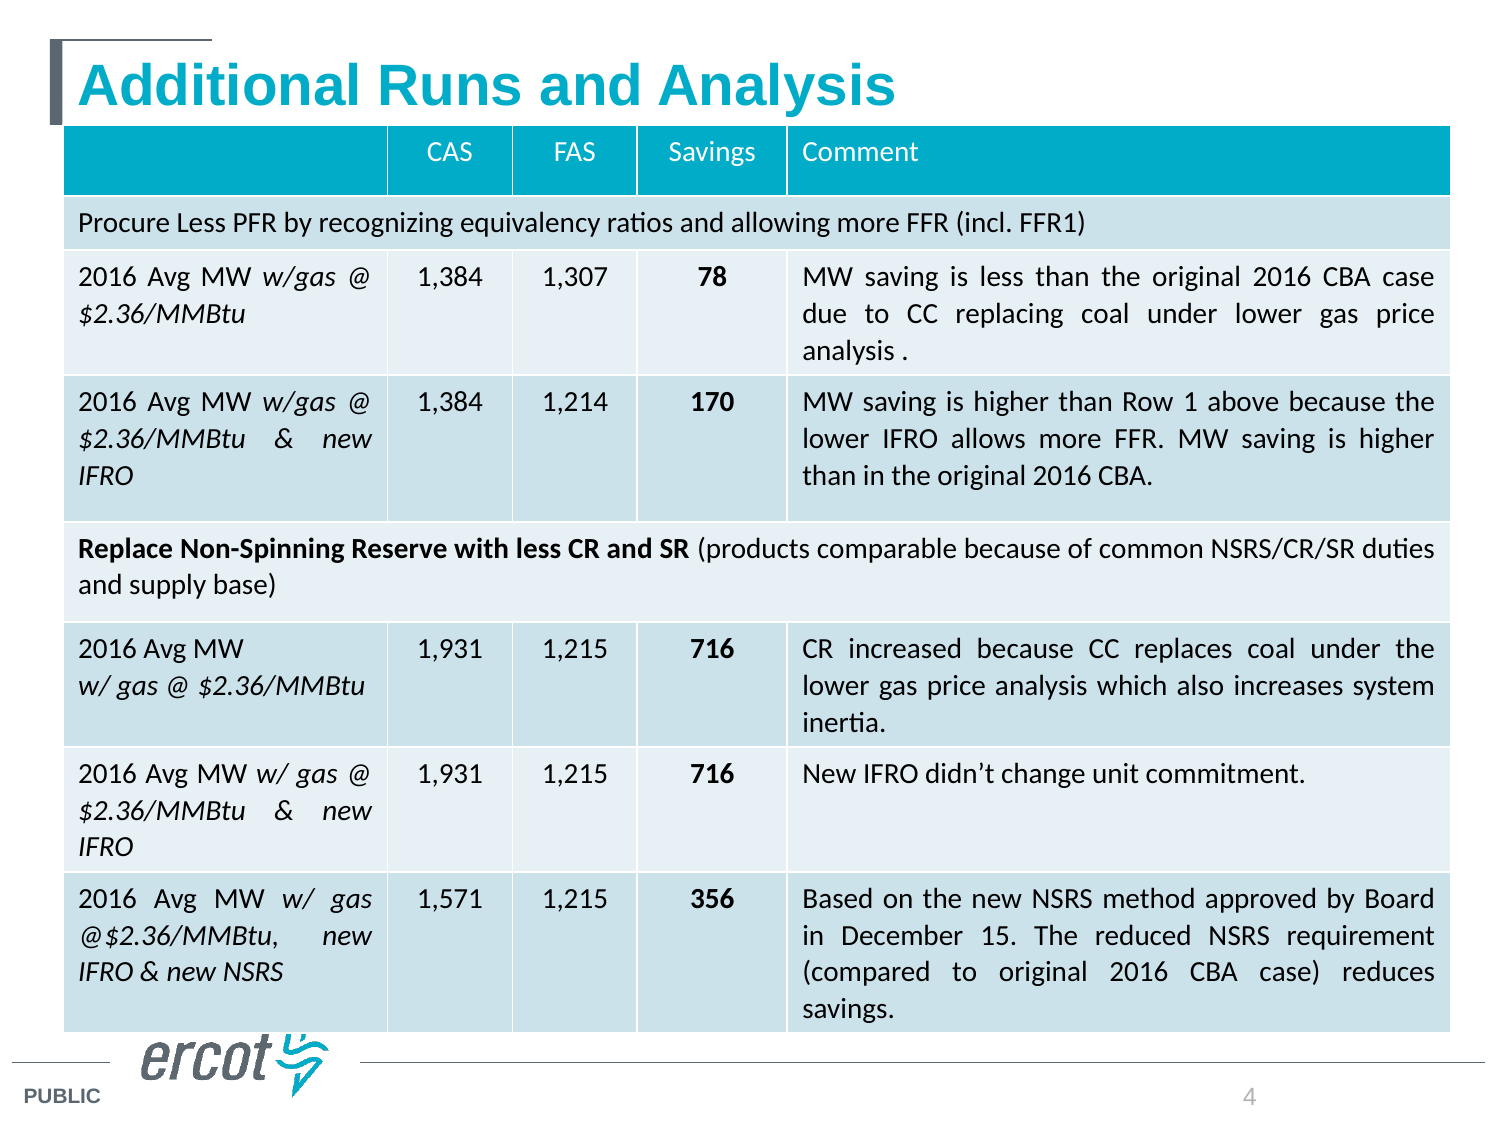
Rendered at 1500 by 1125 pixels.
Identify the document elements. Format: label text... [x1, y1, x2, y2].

table_cell 1,931 [388, 623, 512, 746]
table_cell 356 [638, 873, 786, 1032]
table_cell CR increased because CC replaces coal under the lower gas price analysis which also increases system inertia. [788, 623, 1450, 746]
table_cell 1,215 [513, 623, 636, 746]
table_cell MW saving is higher than Row 1 above because the lower IFRO allows more FFR. MW saving is higher than in the original 2016 CBA. [788, 376, 1450, 521]
table_cell 1,214 [513, 376, 636, 521]
table_cell Based on the new NSRS method approved by Board in December 15. The reduced NSRS requirement (compared to original 2016 CBA case) reduces savings. [788, 873, 1450, 1032]
table_cell Procure Less PFR by recognizing equivalency ratios and allowing more FFR (incl. FFR1) [64, 228, 1450, 249]
picture [137, 1034, 332, 1100]
table_cell 2016 Avg MW w/ gas @ $2.36/MMBtu [64, 623, 387, 746]
table_cell 1,384 [388, 376, 512, 521]
table_cell New IFRO didn’t change unit commitment. [788, 748, 1450, 871]
slide_number 4 [1074, 1066, 1425, 1125]
table_cell 2016 Avg MW w/gas @ $2.36/MMBtu [64, 251, 387, 374]
table_cell 78 [638, 251, 786, 374]
table_cell 1,931 [388, 748, 512, 871]
table_cell 2016 Avg MW w/ gas @$2.36/MMBtu, new IFRO & new NSRS [64, 873, 387, 1032]
table_cell Replace Non-Spinning Reserve with less CR and SR (products comparable because of common NSRS/CR/SR duties and supply base) [64, 523, 1450, 621]
table_cell 170 [638, 376, 786, 521]
table_cell 1,215 [513, 748, 636, 871]
table_cell 1,571 [388, 873, 512, 1032]
title Additional Runs and Analysis [62, 39, 1450, 228]
table_cell 1,215 [513, 873, 636, 1032]
table_cell MW saving is less than the original 2016 CBA case due to CC replacing coal under lower gas price analysis . [788, 251, 1450, 374]
table_cell 1,384 [388, 251, 512, 374]
table_cell 716 [638, 748, 786, 871]
table_cell 2016 Avg MW w/gas @ $2.36/MMBtu & new IFRO [64, 376, 387, 521]
table_cell 2016 Avg MW w/ gas @ $2.36/MMBtu & new IFRO [64, 748, 387, 871]
table_cell 716 [638, 623, 786, 746]
table_cell 1,307 [513, 251, 636, 374]
